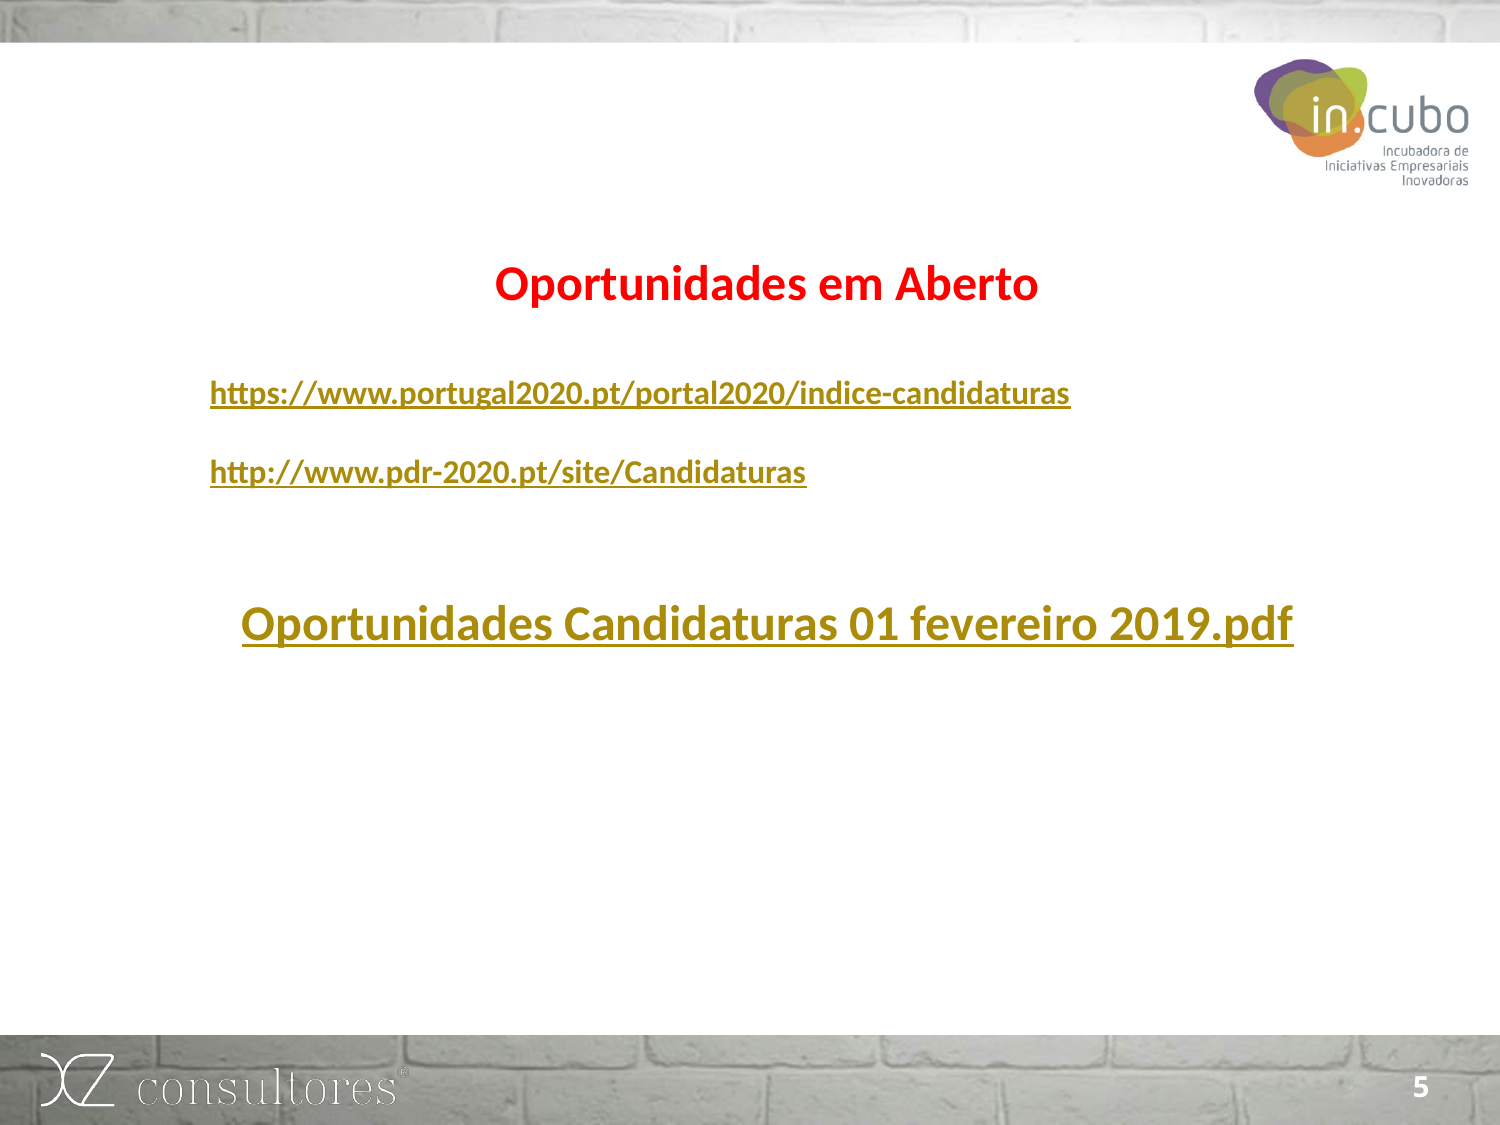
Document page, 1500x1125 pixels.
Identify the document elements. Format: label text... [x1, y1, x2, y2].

picture [1245, 54, 1475, 195]
text_box Oportunidades em Aberto https://www.portugal2020.pt/portal2020/indice-candidaturas http://www.pdr-2020.pt/site/Candidaturas Oportunidades Candidaturas 01 fevereiro 2019.pdf [194, 243, 1341, 778]
picture [0, 0, 1500, 42]
picture [0, 1035, 1500, 1125]
